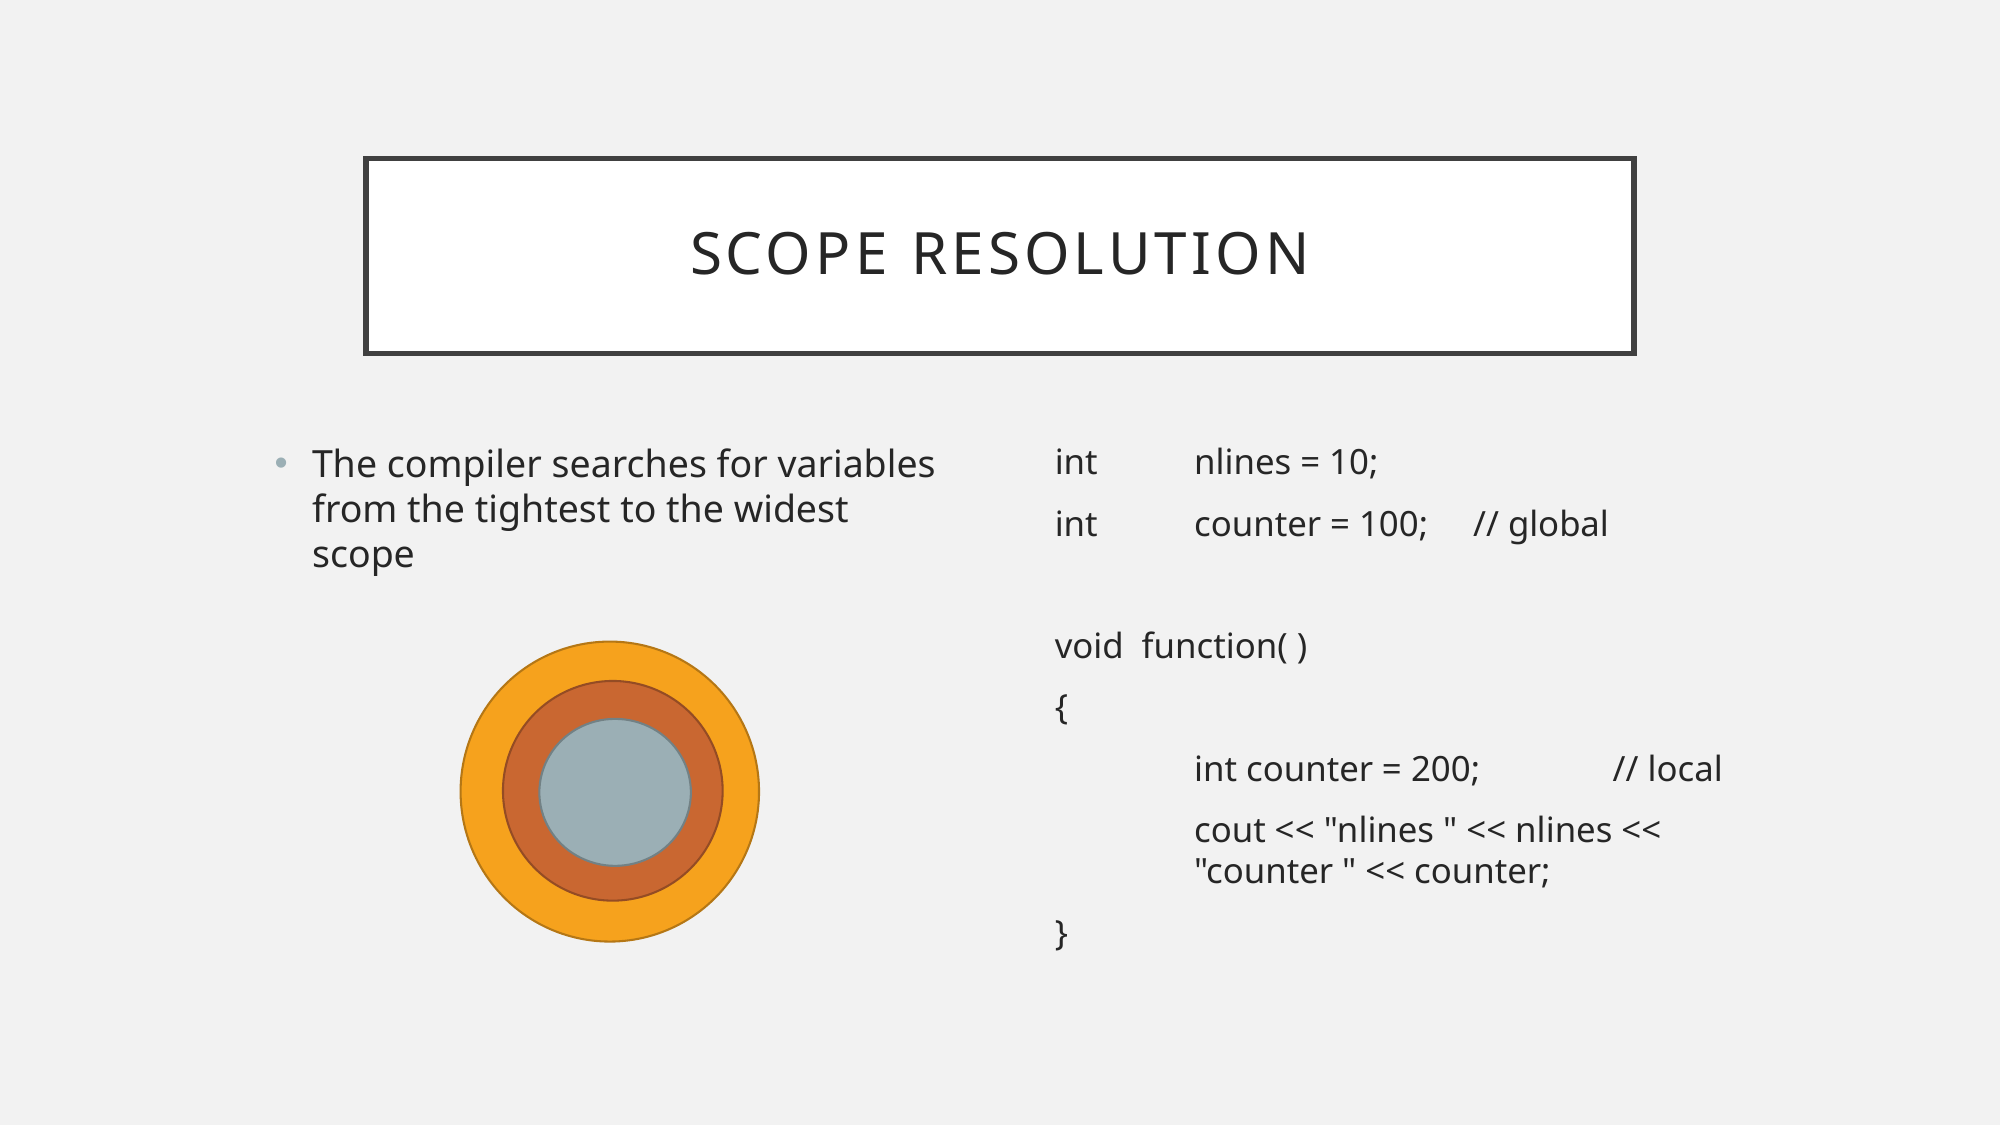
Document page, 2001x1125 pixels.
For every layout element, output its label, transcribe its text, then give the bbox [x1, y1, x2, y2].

title Scope Resolution [363, 156, 1637, 356]
list The compiler searches for variables from the tightest to the widest scope [259, 432, 961, 942]
list int nlines = 10; int counter = 100; // global void function( ) { int counter = 200; // local cout << "nlines " << nlines << "counter " << counter; } [1039, 432, 1741, 1004]
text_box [460, 641, 760, 942]
